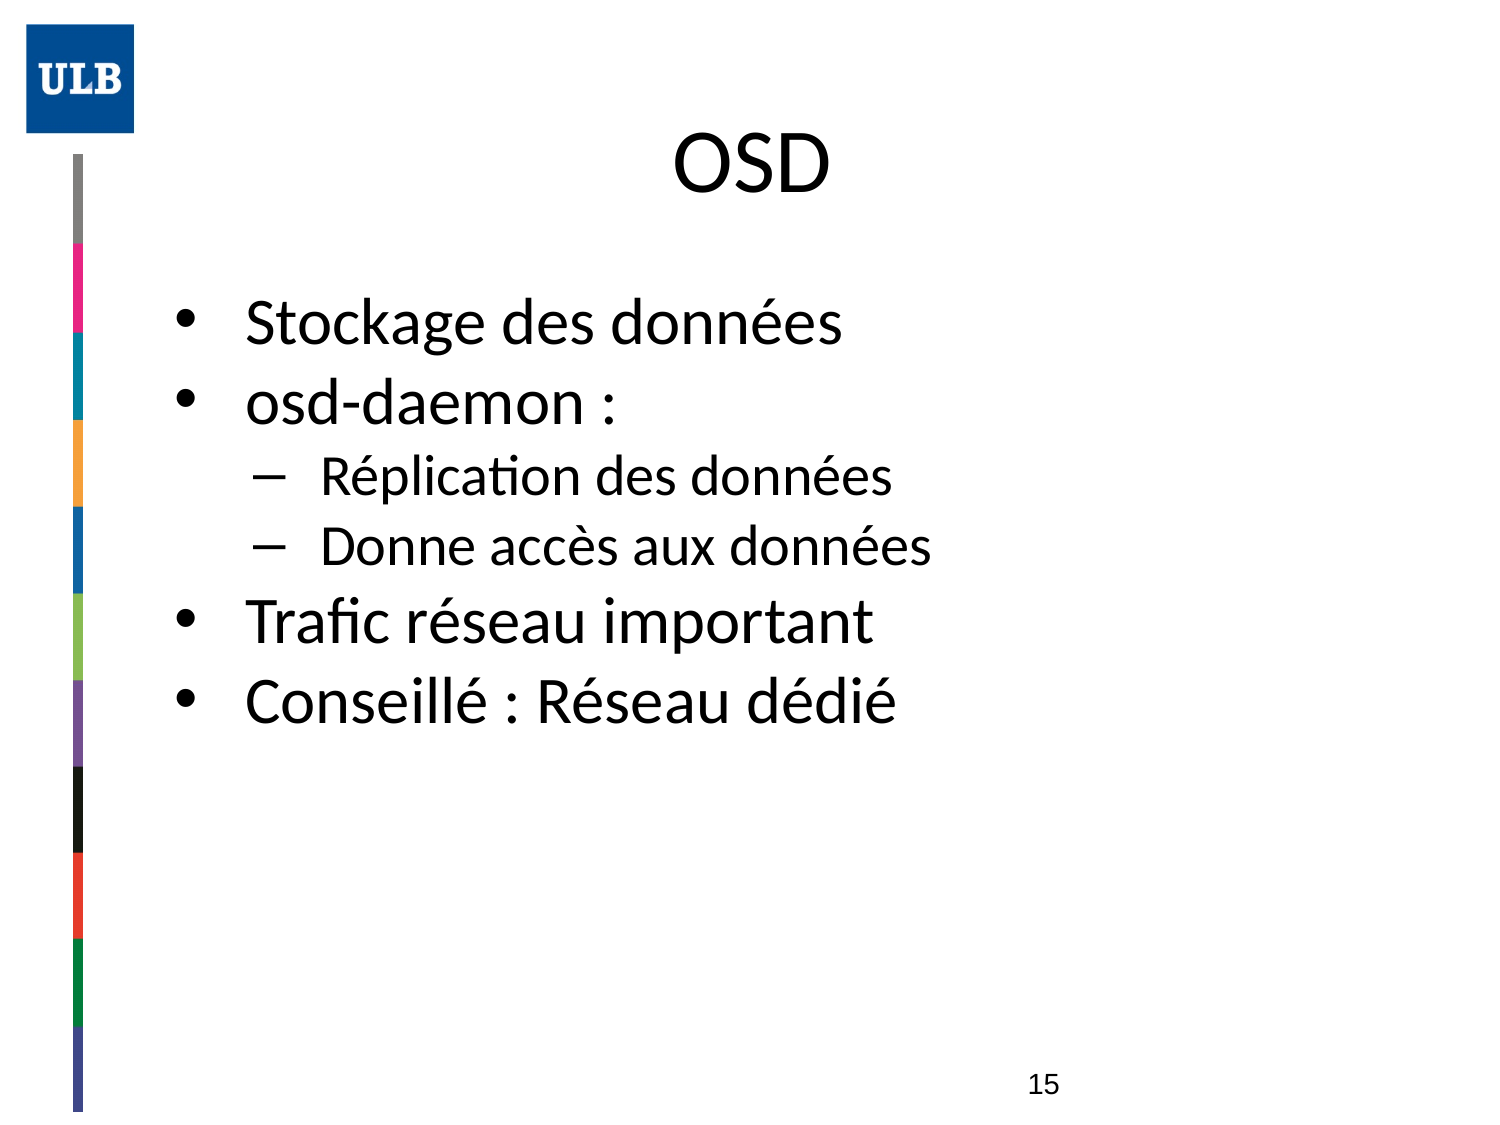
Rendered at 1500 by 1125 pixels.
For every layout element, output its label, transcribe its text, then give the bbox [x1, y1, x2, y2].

list Stockage des données osd-daemon : Réplication des données Donne accès aux données Trafic réseau important Conseillé : Réseau dédié [155, 262, 1350, 1005]
title OSD [155, 62, 1350, 250]
picture [7, 24, 142, 143]
picture [73, 154, 83, 333]
slide_number 15 [1012, 1052, 1350, 1113]
picture [73, 420, 83, 1112]
